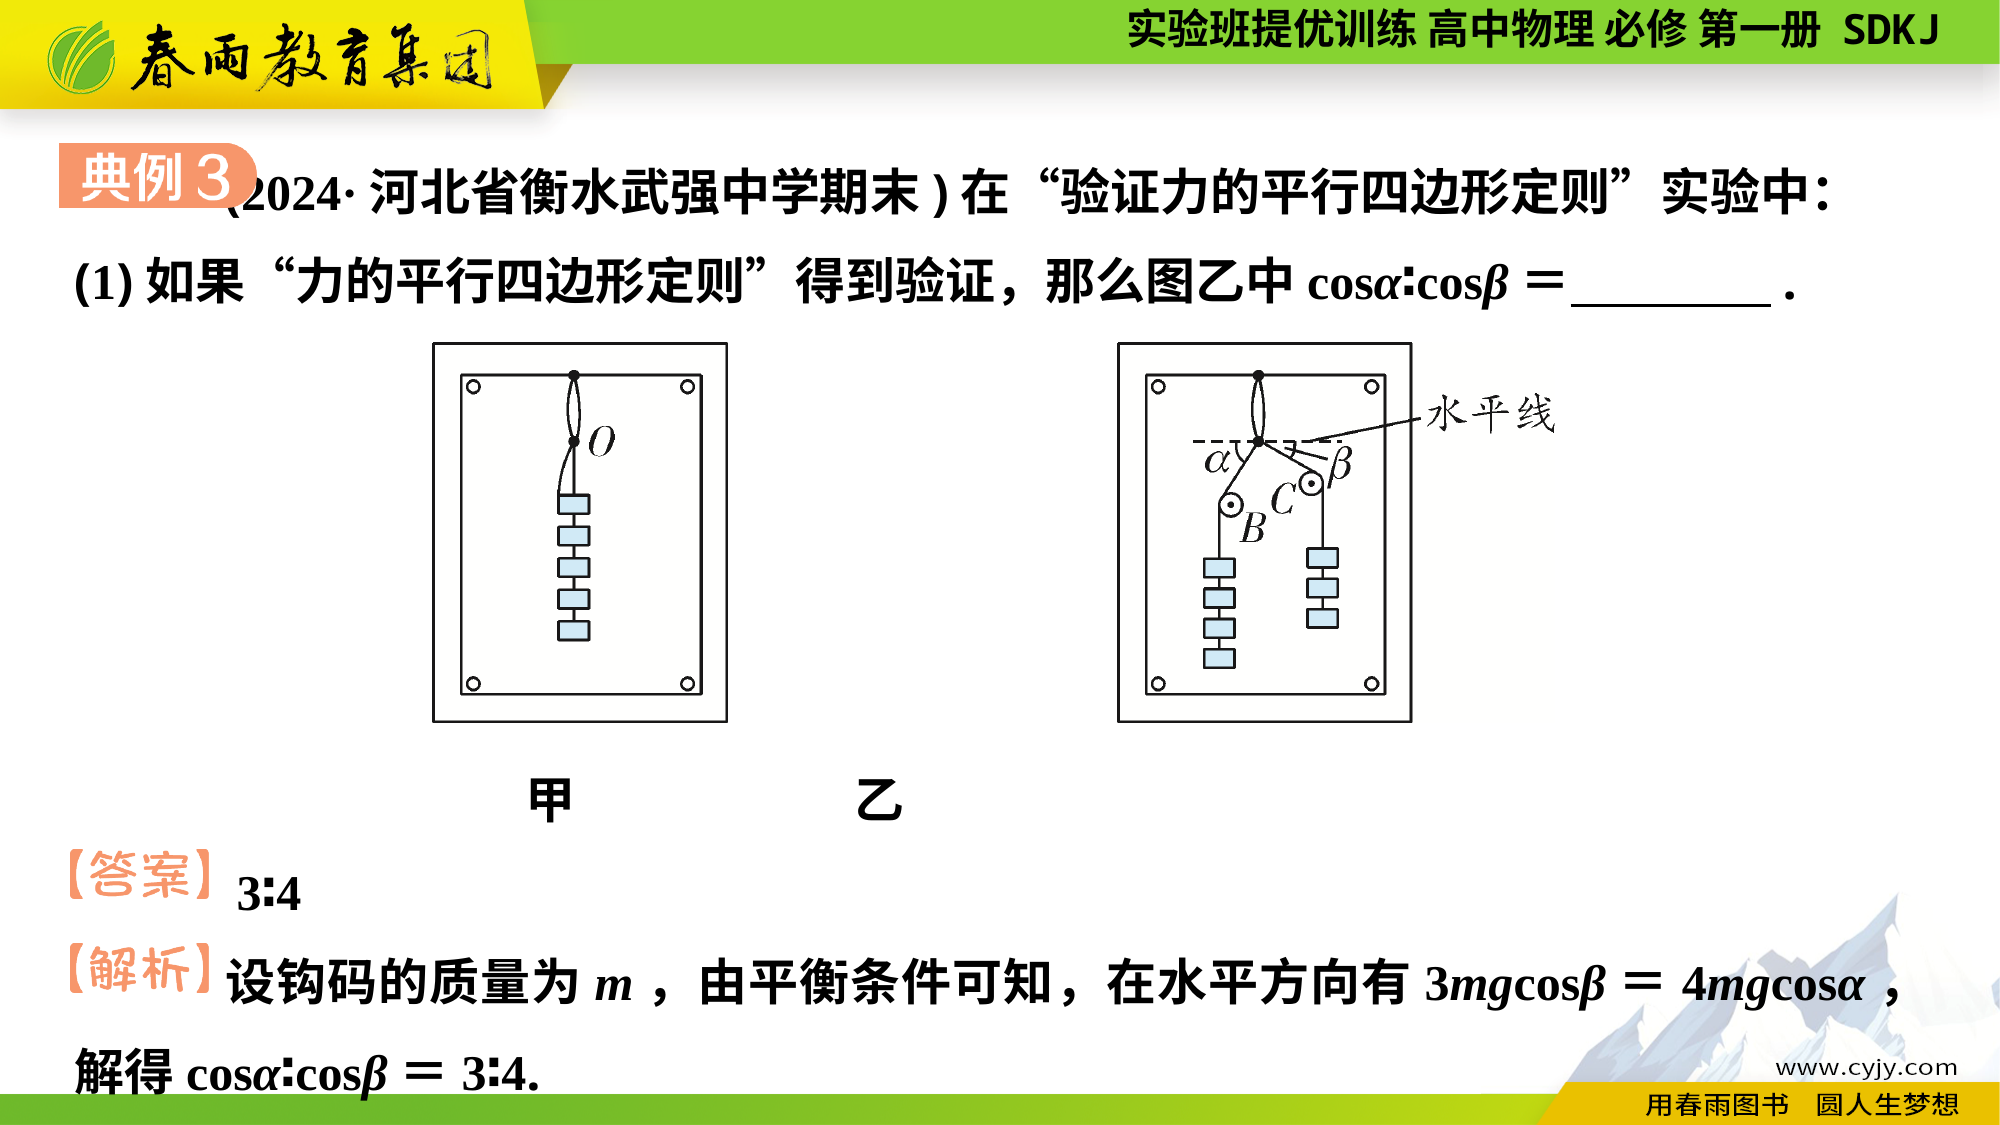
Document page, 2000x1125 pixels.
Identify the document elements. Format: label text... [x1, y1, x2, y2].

text_box 甲 乙 [59, 731, 1944, 822]
text_box 3∶4 [59, 822, 1944, 913]
picture [0, 0, 2000, 1125]
text_box 设钩码的质量为m，由平衡条件可知，在水平方向有3mgcosβ＝4mgcosα，解得cosα∶cosβ＝3∶4. [59, 913, 1944, 1109]
list (2024·河北省衡水武强中学期末)在“验证力的平行四边形定则”实验中： (1)如果“力的平行四边形定则”得到验证，那么图乙中cosα∶cosβ＝ . [59, 122, 1944, 308]
